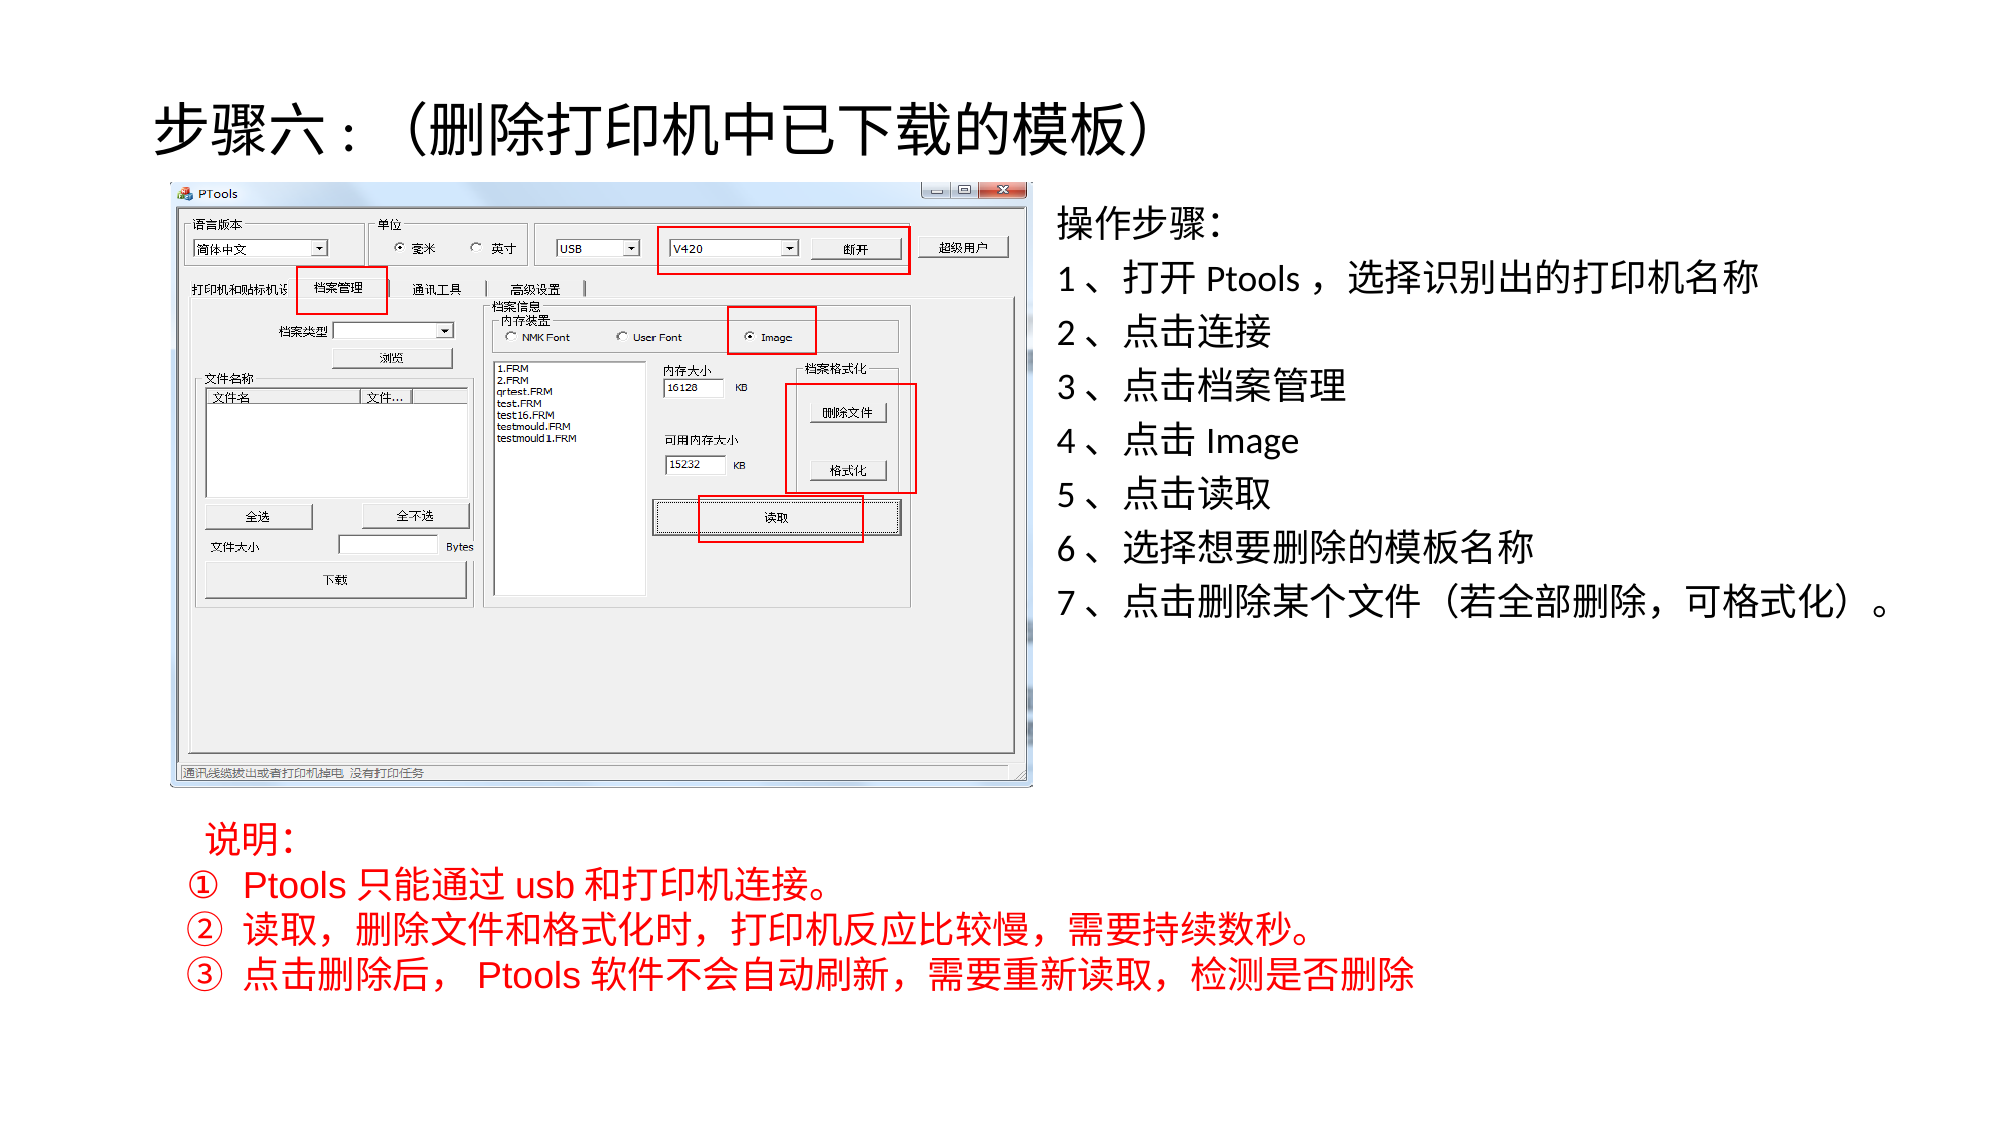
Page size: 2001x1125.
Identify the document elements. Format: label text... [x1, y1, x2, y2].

title 步骤六:（删除打印机中已下载的模板） [137, 59, 1863, 205]
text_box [170, 182, 1033, 788]
text_box 说明： Ptools只能通过usb和打印机连接。 读取，删除文件和格式化时，打印机反应比较慢，需要持续数秒。 点击删除后，Ptools软件不会自动刷新，需要重新读取，检测是否删除 [171, 809, 1902, 1004]
list 操作步骤： 1、打开Ptools，选择识别出的打印机名称 2、点击连接 3、点击档案管理 4、点击Image 5、点击读取 6、选择想要删除的模板名称 7、点击删除某个文件（若全部删除，可格式化）。 [1041, 183, 1908, 880]
